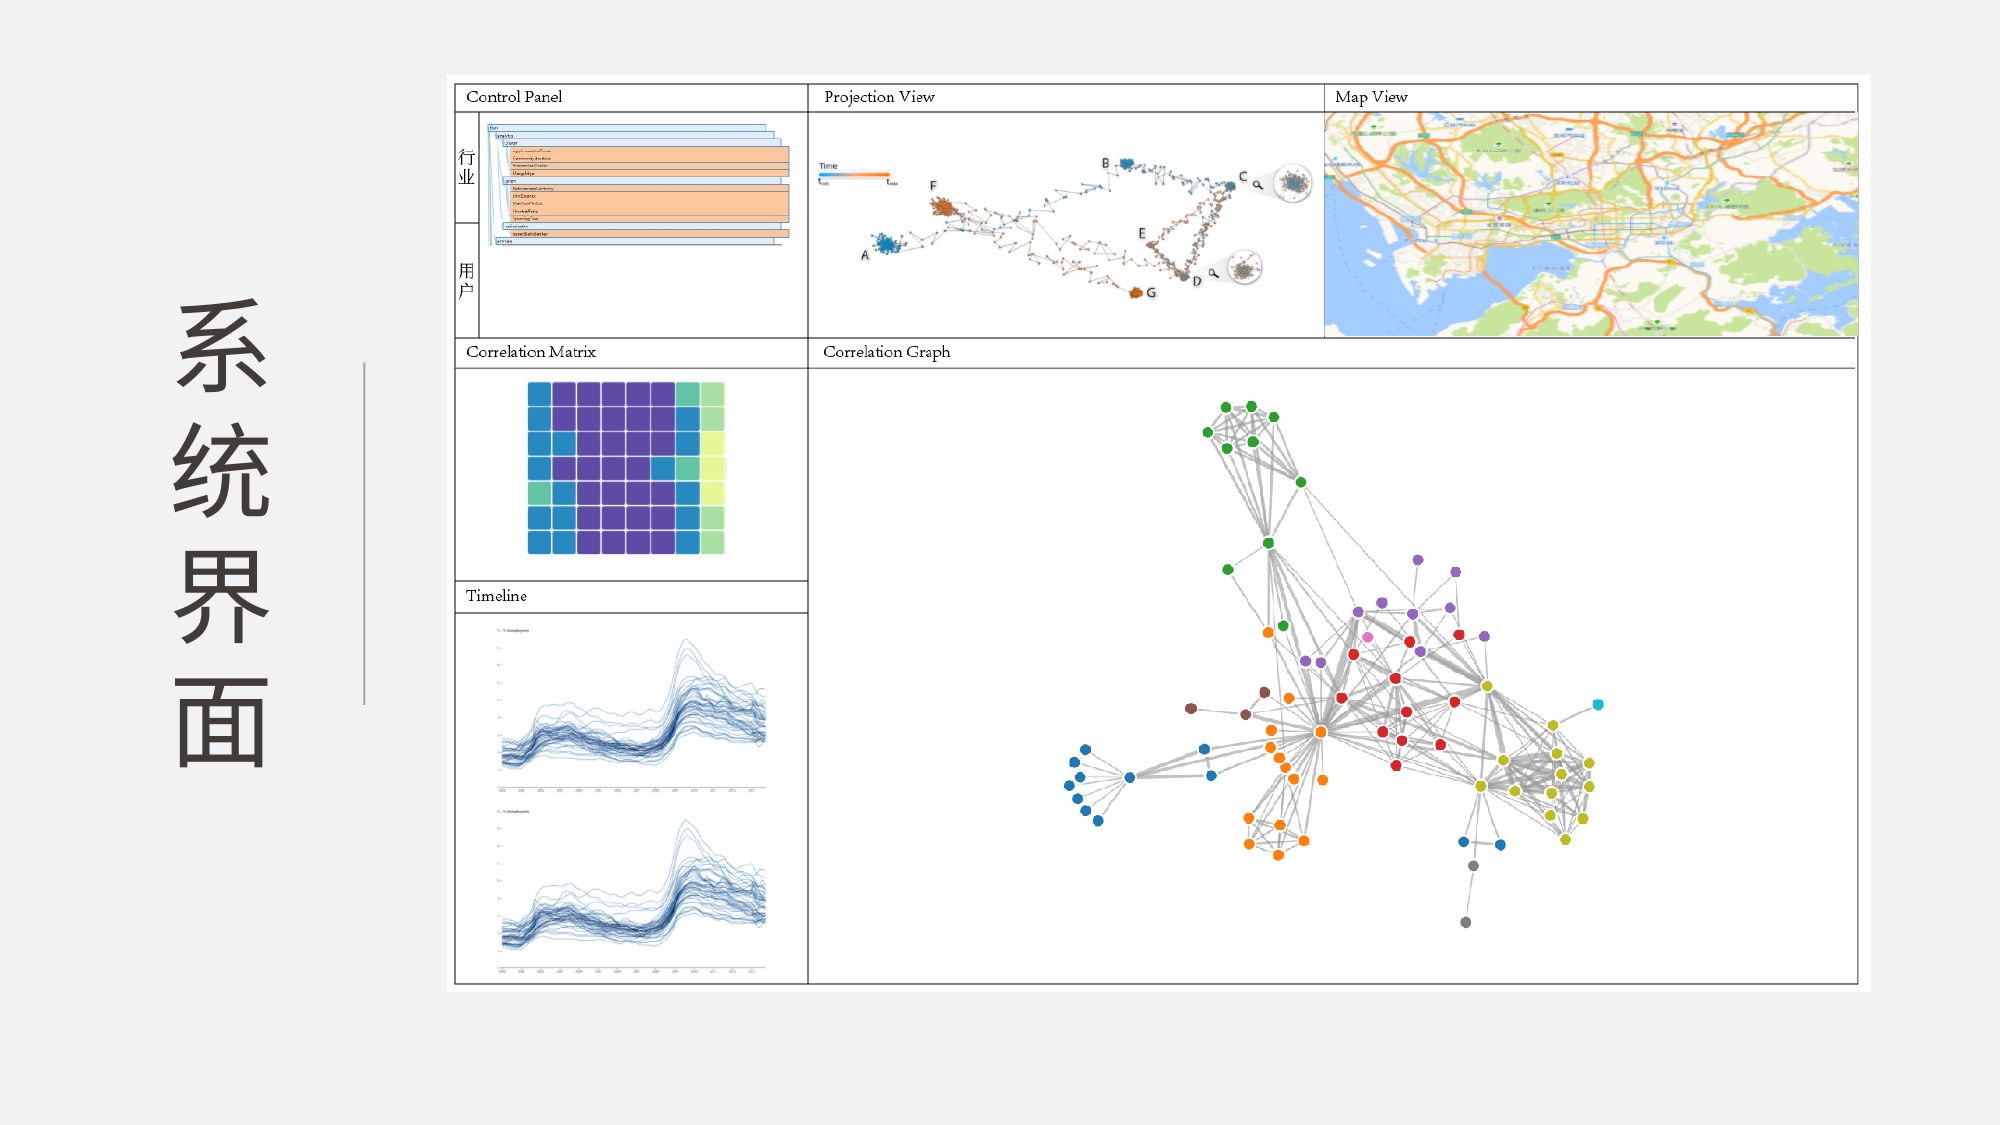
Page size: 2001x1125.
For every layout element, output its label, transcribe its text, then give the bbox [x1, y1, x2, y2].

picture [447, 75, 1871, 992]
text_box 系统界面 [144, 273, 299, 789]
